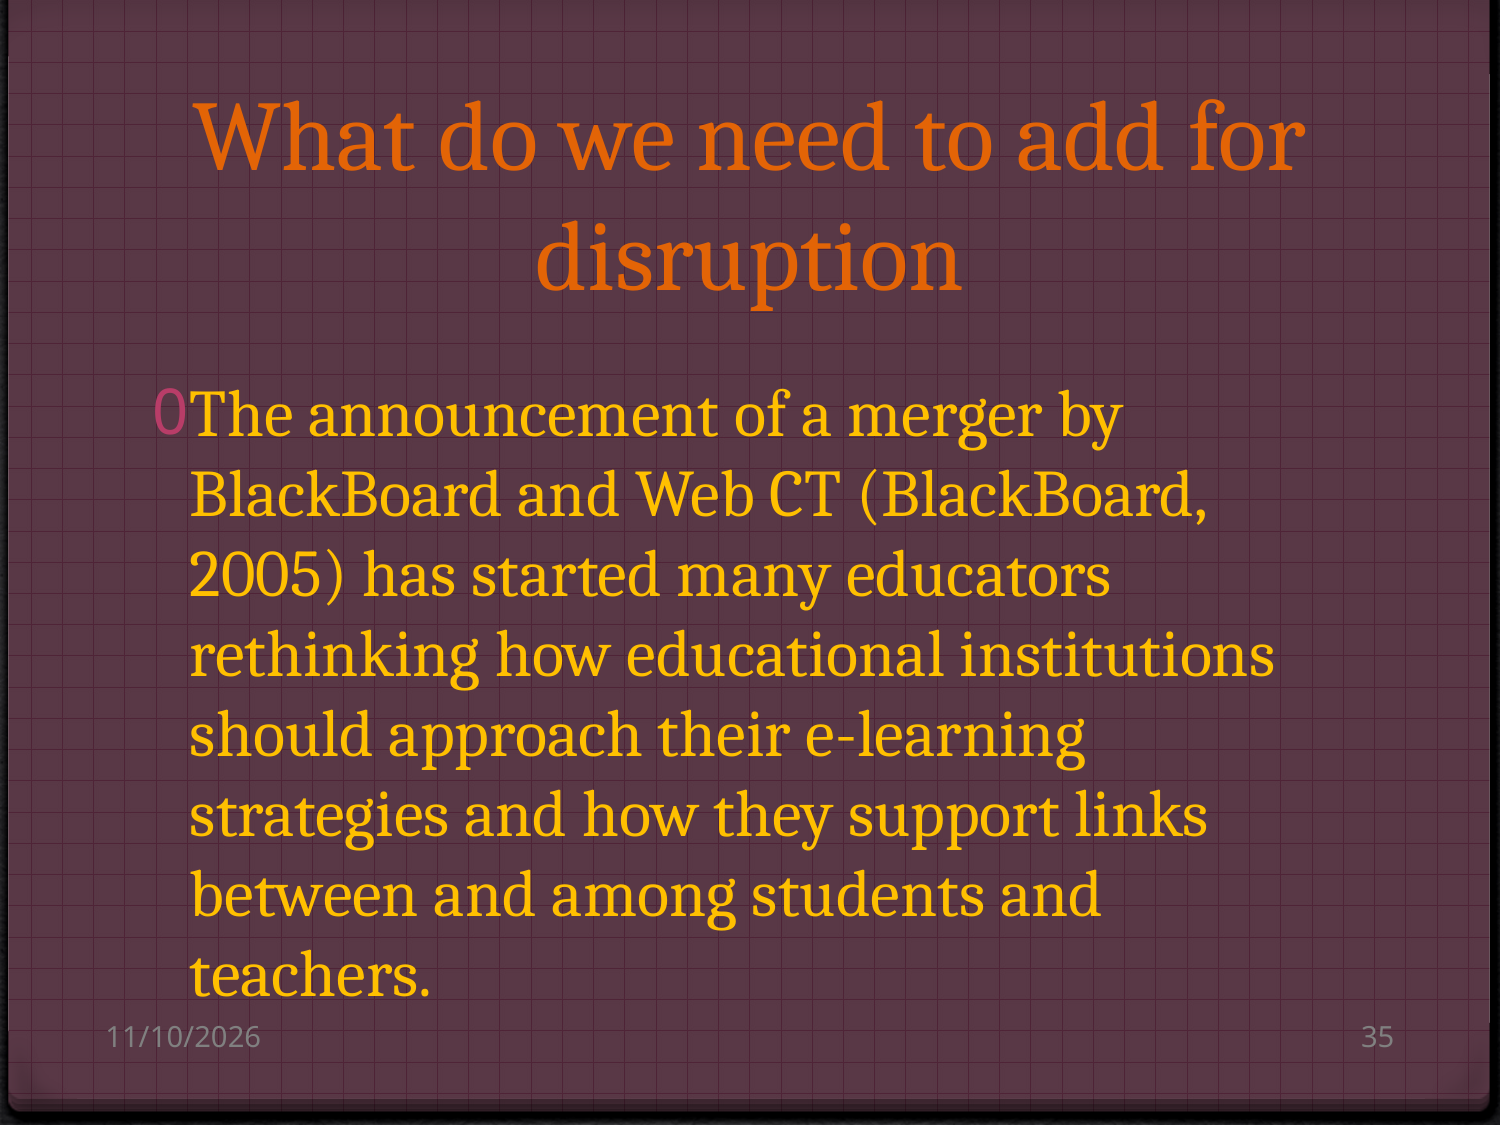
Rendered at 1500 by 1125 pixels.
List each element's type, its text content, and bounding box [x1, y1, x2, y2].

list The announcement of a merger by BlackBoard and Web CT (BlackBoard, 2005) has started many educators rethinking how educational institutions should approach their e-learning strategies and how they support links between and among students and teachers. [137, 362, 1363, 983]
picture [0, 0, 1500, 1125]
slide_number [90, 1008, 441, 1069]
slide_number 35 [1059, 1008, 1410, 1069]
title What do we need to add for disruption [90, 71, 1410, 309]
